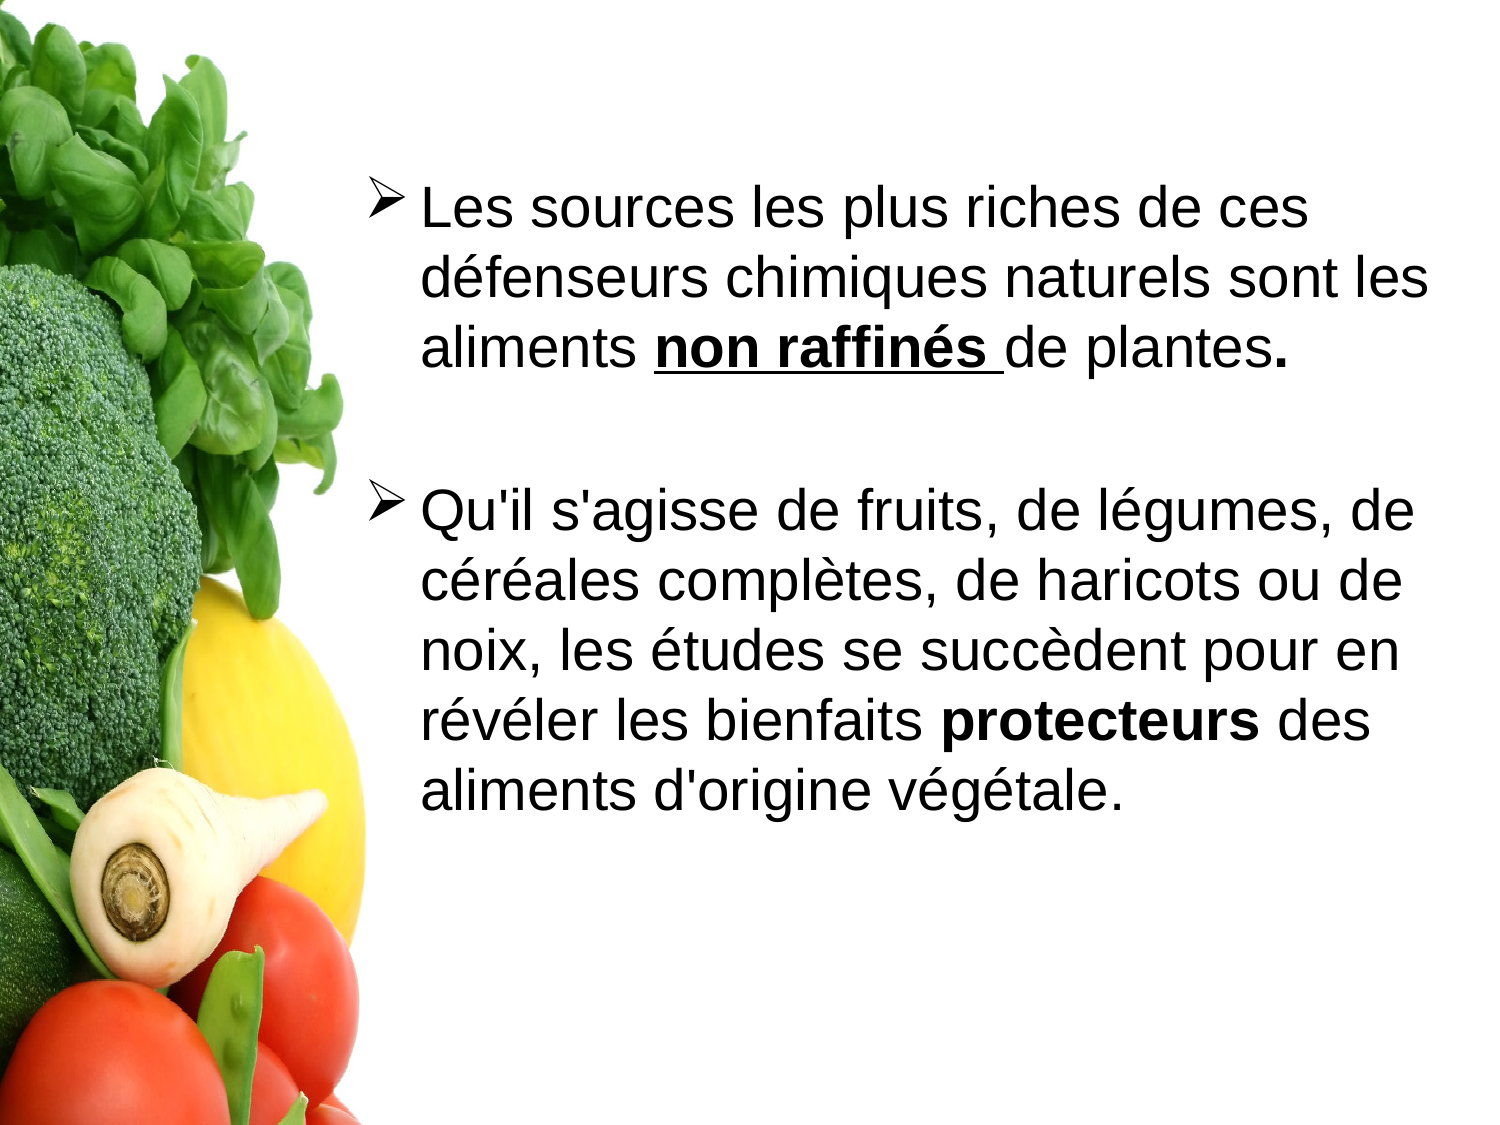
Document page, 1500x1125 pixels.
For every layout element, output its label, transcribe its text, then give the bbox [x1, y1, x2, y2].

list Les sources les plus riches de ces défenseurs chimiques naturels sont les aliments non raffinés de plantes. Qu'il s'agisse de fruits, de légumes, de céréales complètes, de haricots ou de noix, les études se succèdent pour en révéler les bienfaits protecteurs des aliments d'origine végétale. [349, 161, 1452, 1097]
picture [0, 0, 1500, 1125]
